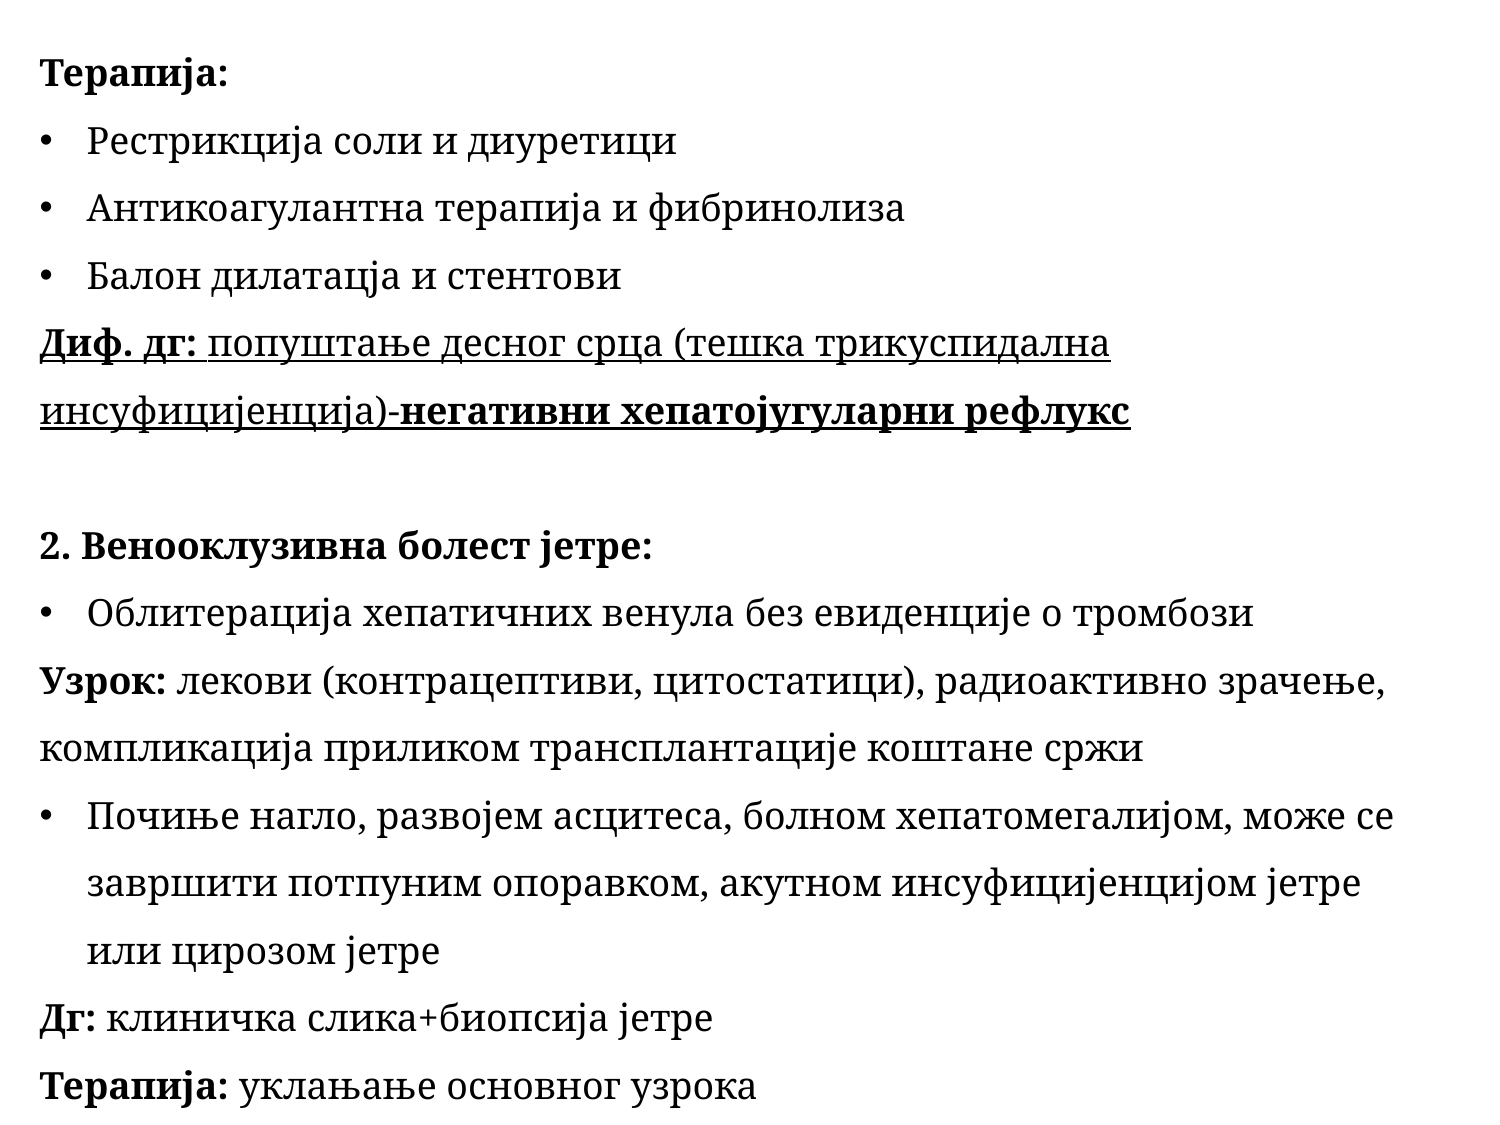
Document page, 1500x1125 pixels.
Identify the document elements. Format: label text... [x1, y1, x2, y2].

text_box Терапија: Рестрикција соли и диуретици Антикоагулантна терапија и фибринолиза Балон дилатацја и стентови Диф. дг: попуштање десног срца (тешка трикуспидална инсуфицијенција)-негативни хепатојугуларни рефлукс 2. Венооклузивна болест јетре: Облитерација хепатичних венула без евиденције о тромбози Узрок: лекови (контрацептиви, цитостатици), радиоактивно зрачење, компликација приликом трансплантације коштане сржи Почиње нагло, развојем асцитеса, болном хепатомегалијом, може се завршити потпуним опоравком, акутном инсуфицијенцијом јетре или цирозом јетре Дг: клиничка слика+биопсија јетре Терапија: уклањање основног узрока [24, 19, 1438, 1114]
